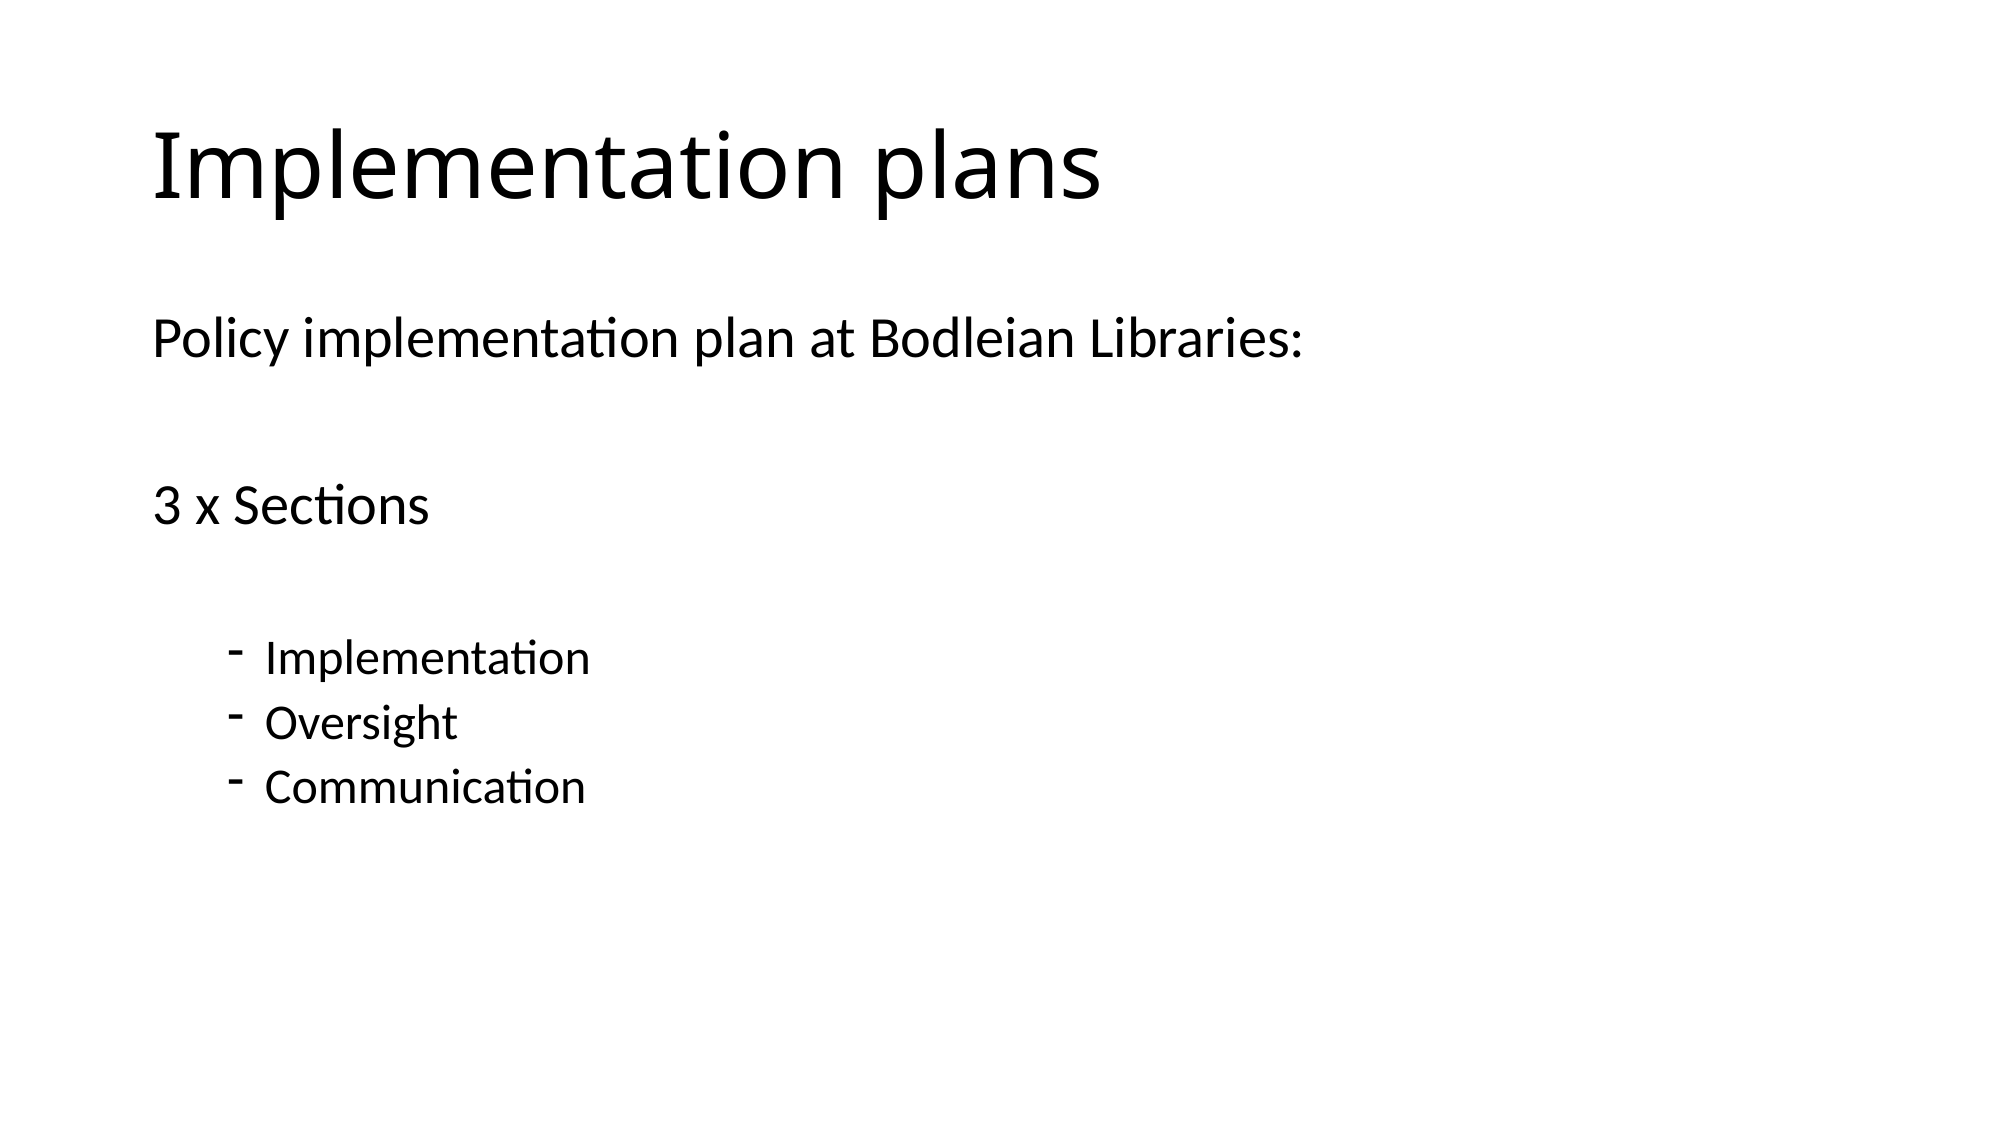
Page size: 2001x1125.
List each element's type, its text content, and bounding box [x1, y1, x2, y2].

list Policy implementation plan at Bodleian Libraries: 3 x Sections Implementation Oversight Communication [137, 299, 1863, 1014]
title Implementation plans [137, 59, 1863, 278]
